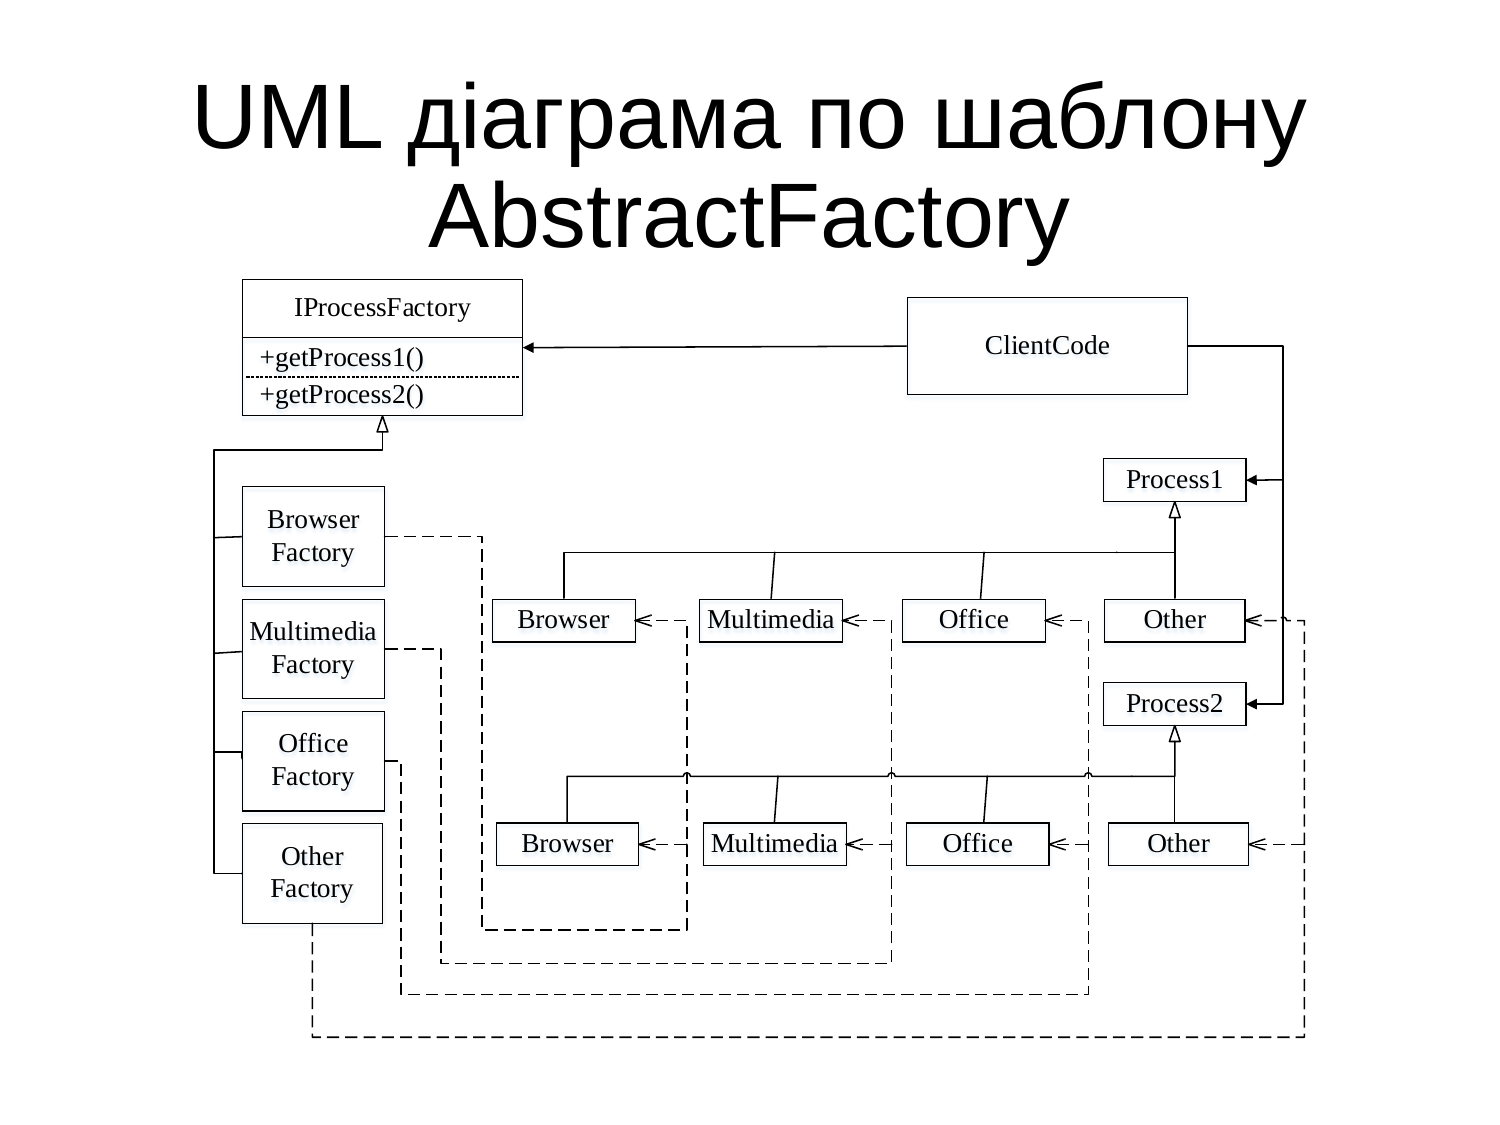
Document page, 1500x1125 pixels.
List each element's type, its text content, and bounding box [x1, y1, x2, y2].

title UML діаграма по шаблону AbstractFactory [103, 59, 1397, 278]
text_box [118, 277, 1352, 1095]
